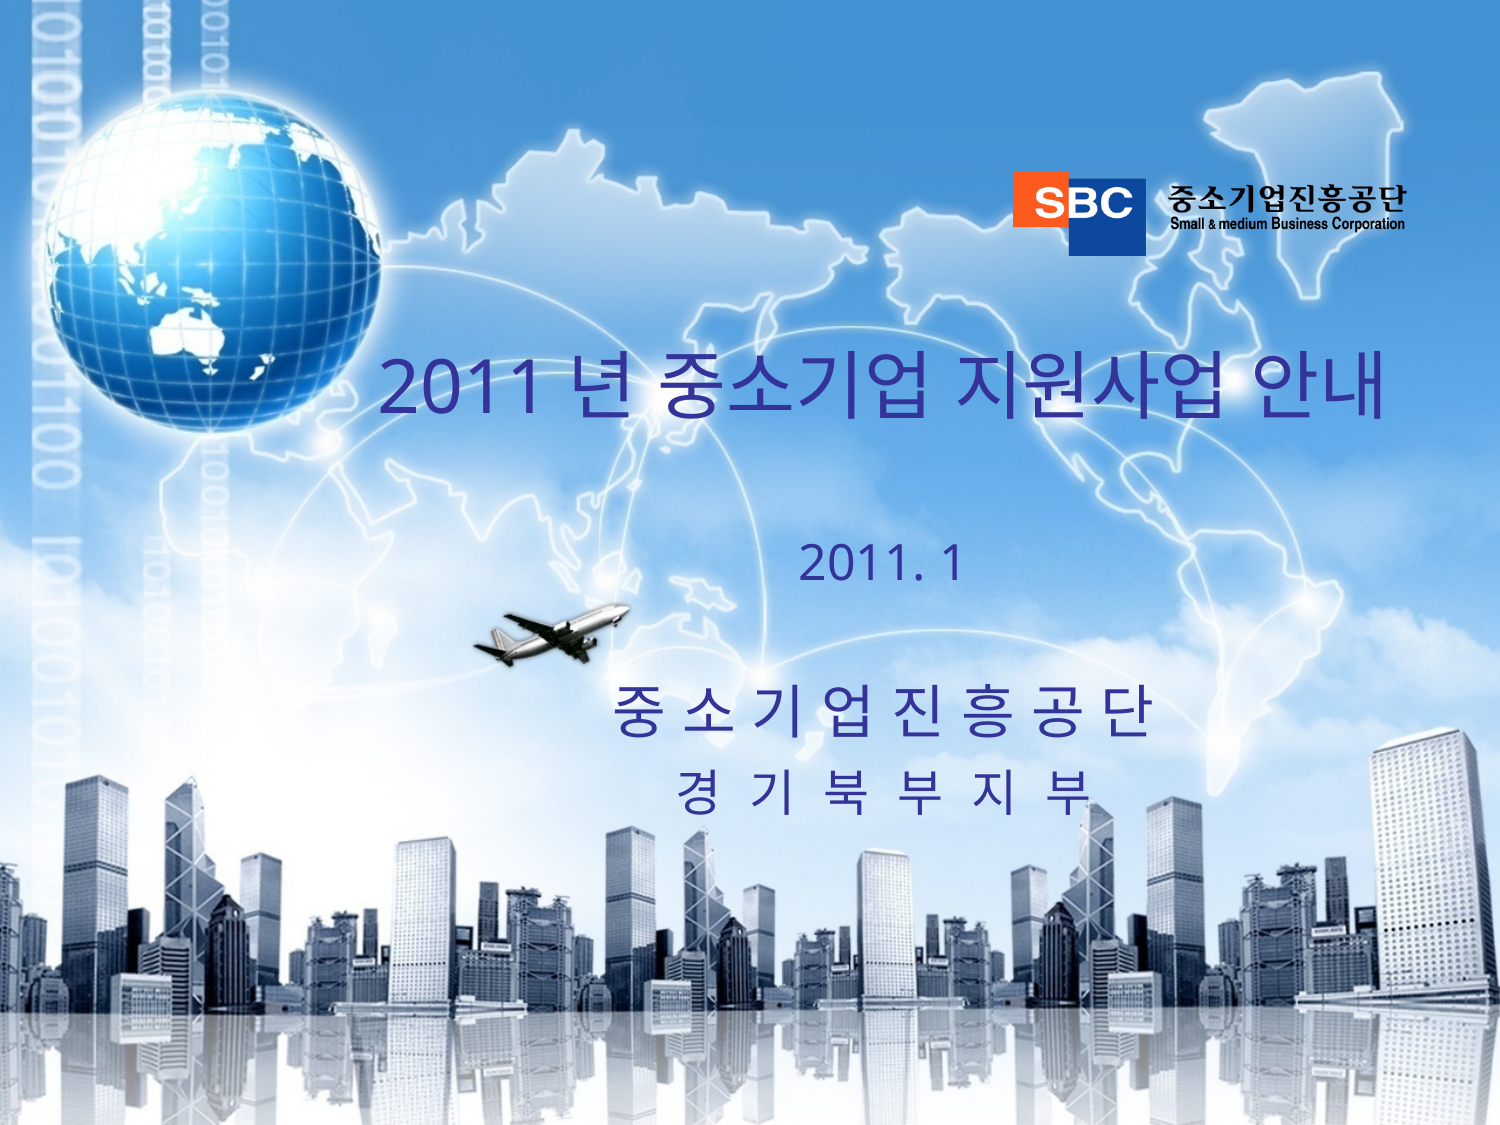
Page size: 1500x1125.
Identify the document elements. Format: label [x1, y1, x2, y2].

text_box [325, 170, 1442, 830]
picture [0, 0, 1500, 1125]
